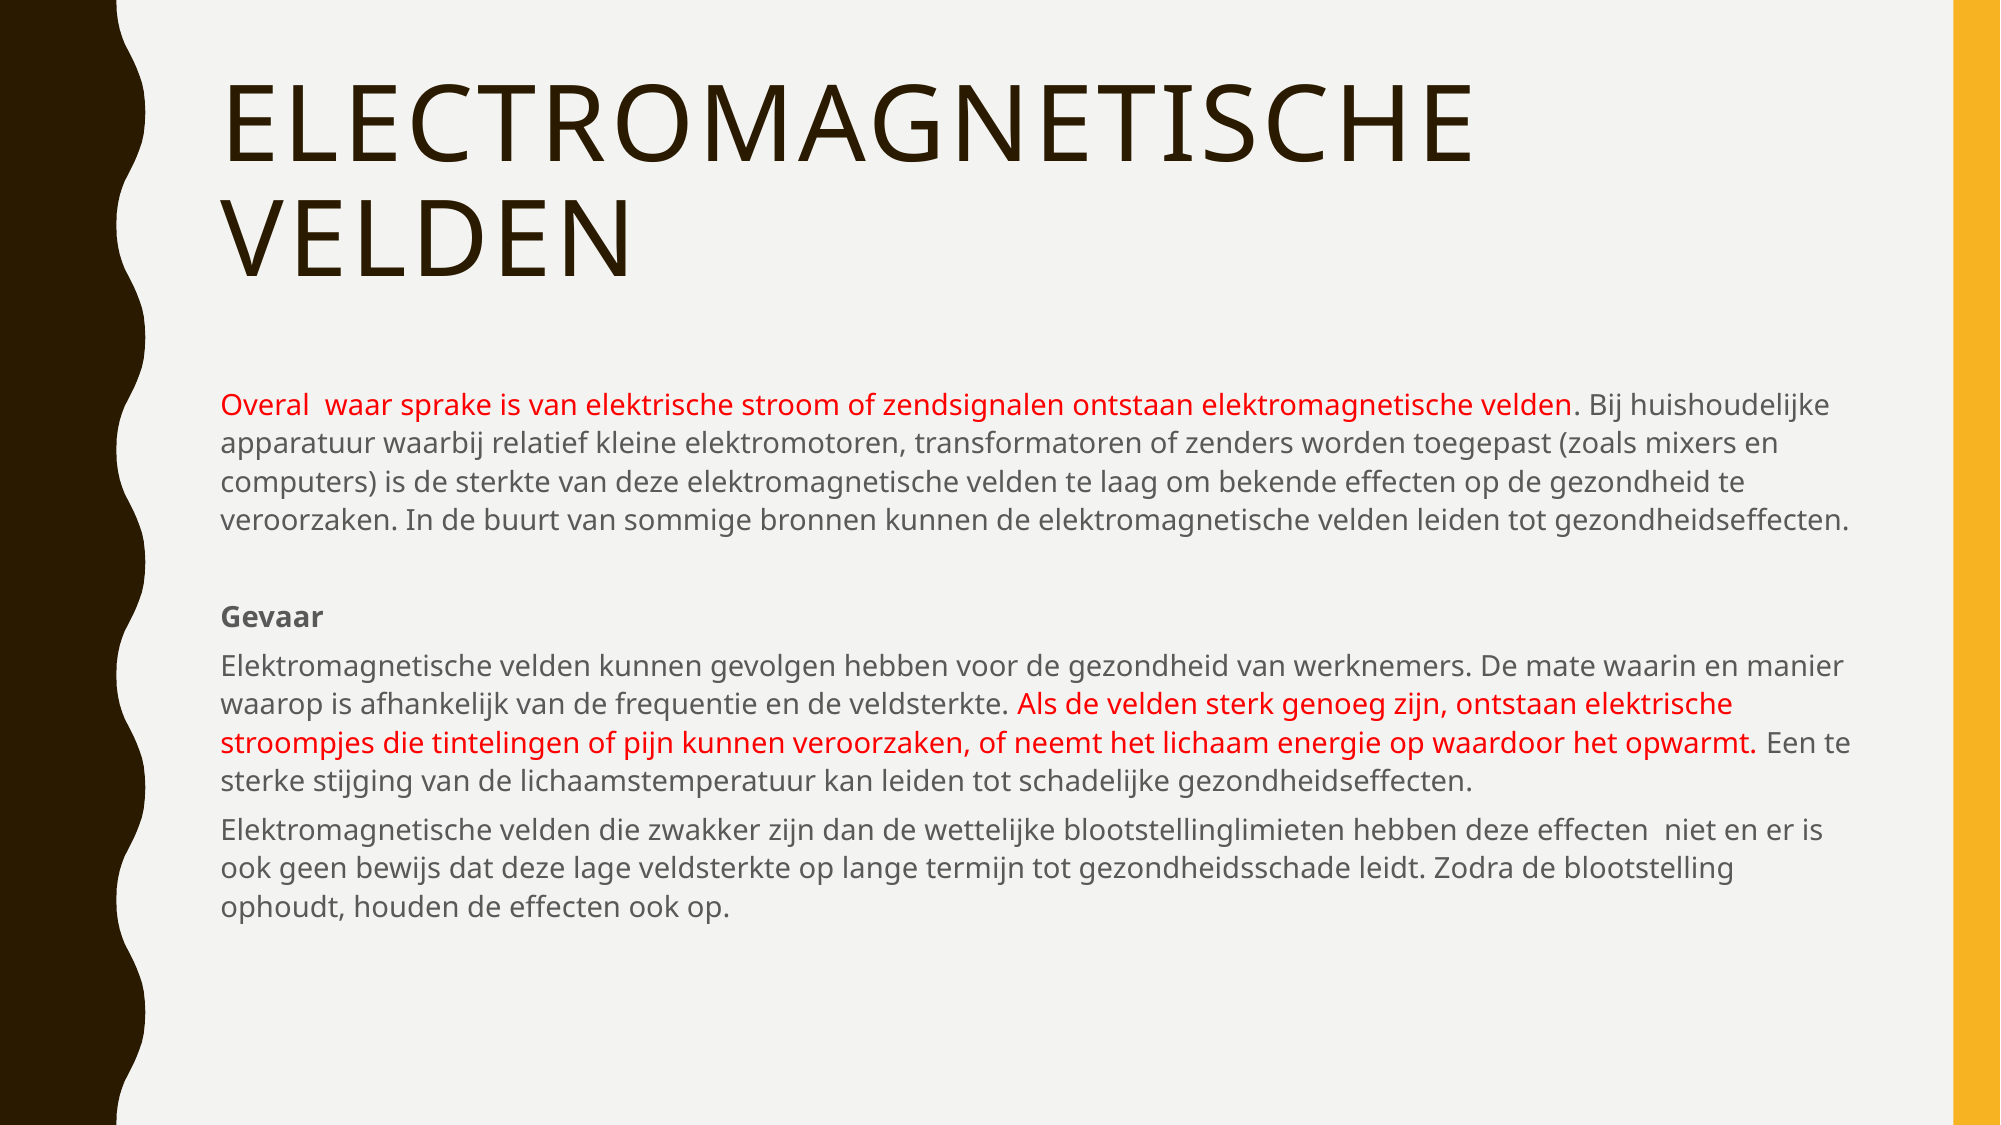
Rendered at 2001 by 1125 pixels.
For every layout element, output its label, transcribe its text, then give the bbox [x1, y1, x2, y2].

list Overal waar sprake is van elektrische stroom of zendsignalen ontstaan elektromagnetische velden. Bij huishoudelijke apparatuur waarbij relatief kleine elektromotoren, transformatoren of zenders worden toegepast (zoals mixers en computers) is de sterkte van deze elektromagnetische velden te laag om bekende effecten op de gezondheid te veroorzaken. In de buurt van sommige bronnen kunnen de elektromagnetische velden leiden tot gezondheidseffecten. Gevaar Elektromagnetische velden kunnen gevolgen hebben voor de gezondheid van werknemers. De mate waarin en manier waarop is afhankelijk van de frequentie en de veldsterkte. Als de velden sterk genoeg zijn, ontstaan elektrische stroompjes die tintelingen of pijn kunnen veroorzaken, of neemt het lichaam energie op waardoor het opwarmt. Een te sterke stijging van de lichaamstemperatuur kan leiden tot schadelijke gezondheidseffecten. Elektromagnetische velden die zwakker zijn dan de wettelijke blootstellinglimieten hebben deze effecten niet en er is ook geen bewijs dat deze lage veldsterkte op lange termijn tot gezondheidsschade leidt. Zodra de blootstelling ophoudt, houden de effecten ook op. [205, 375, 1875, 965]
title Electromagnetische velden [205, 62, 1875, 308]
